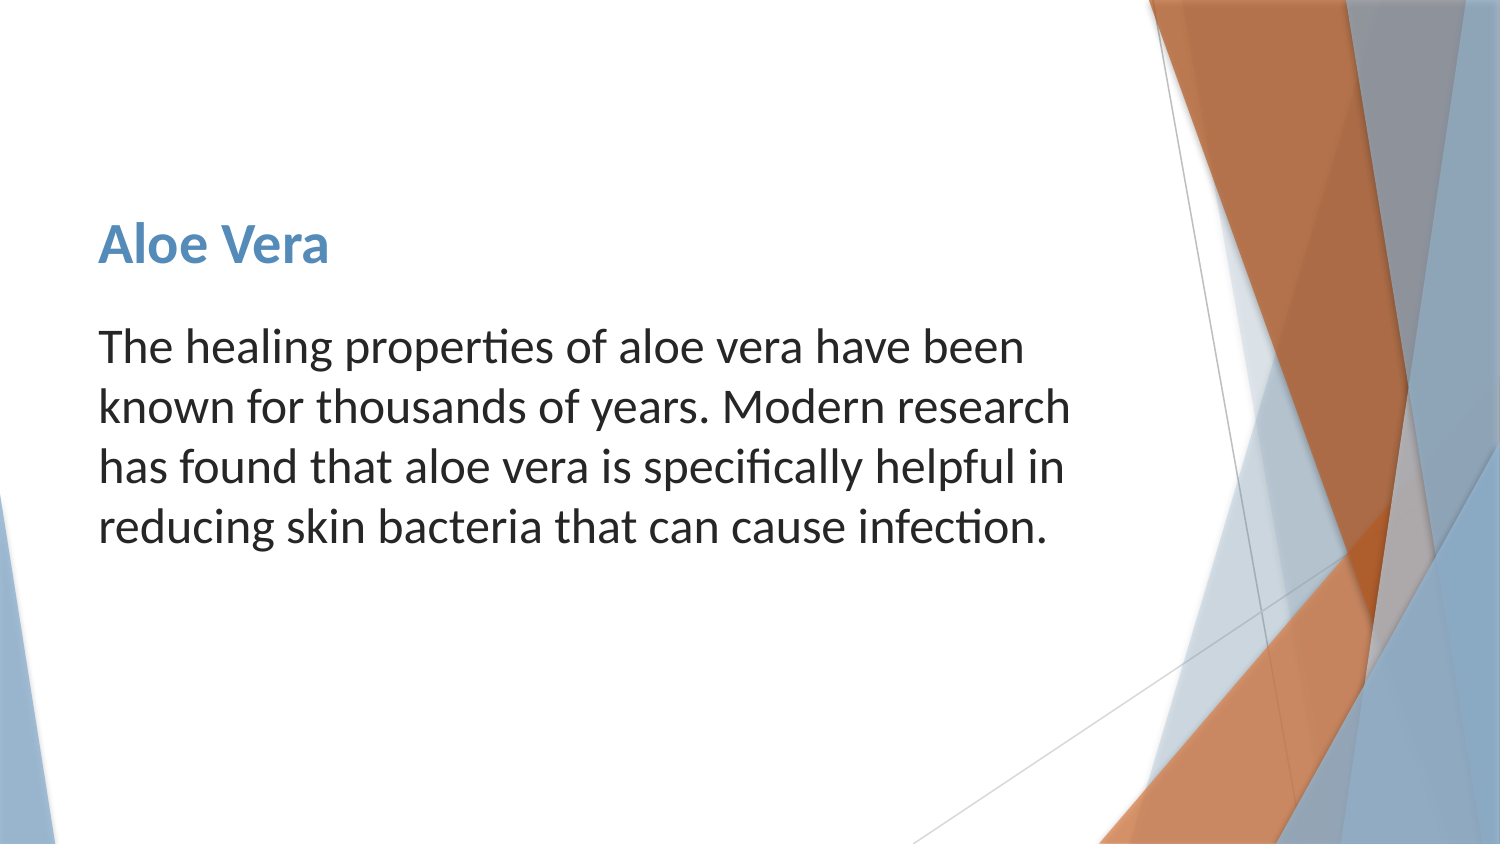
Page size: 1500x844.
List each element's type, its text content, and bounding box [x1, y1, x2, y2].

list The healing properties of aloe vera have been known for thousands of years. Modern research has found that aloe vera is specifically helpful in reducing skin bacteria that can cause infection. [83, 305, 1141, 611]
title Aloe Vera [83, 197, 1141, 285]
